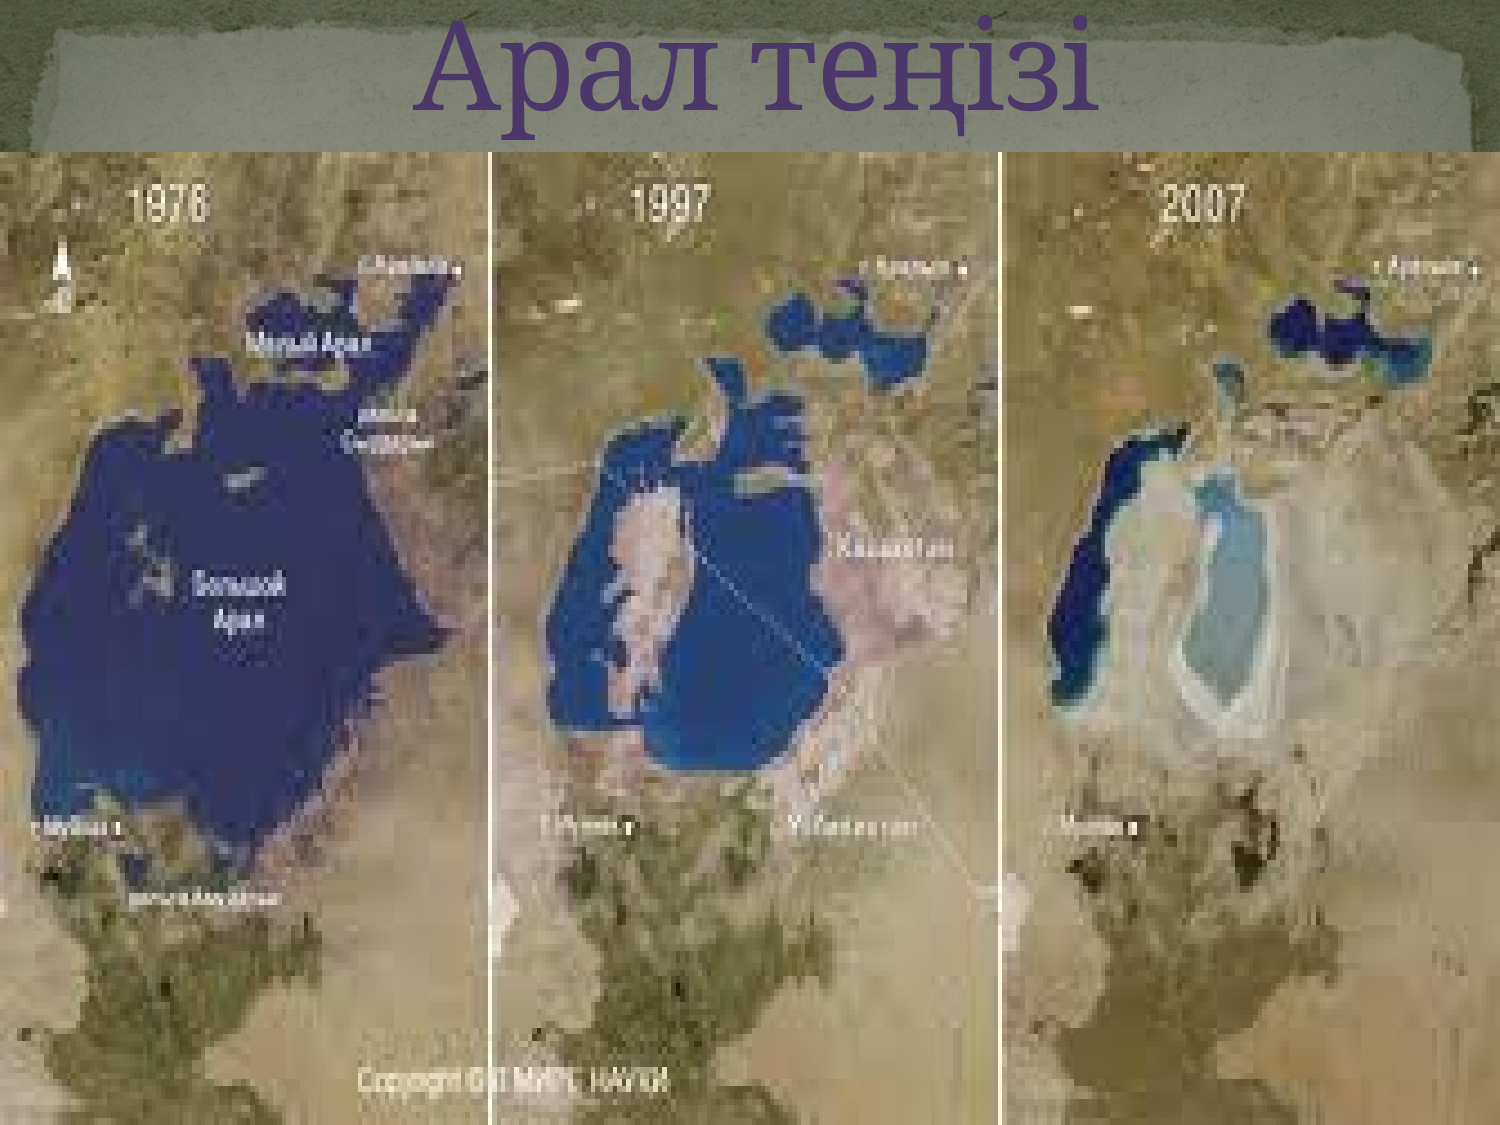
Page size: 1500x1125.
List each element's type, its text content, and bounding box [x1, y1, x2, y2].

title Арал теңізі [81, 70, 1433, 141]
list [3, 156, 1498, 1120]
